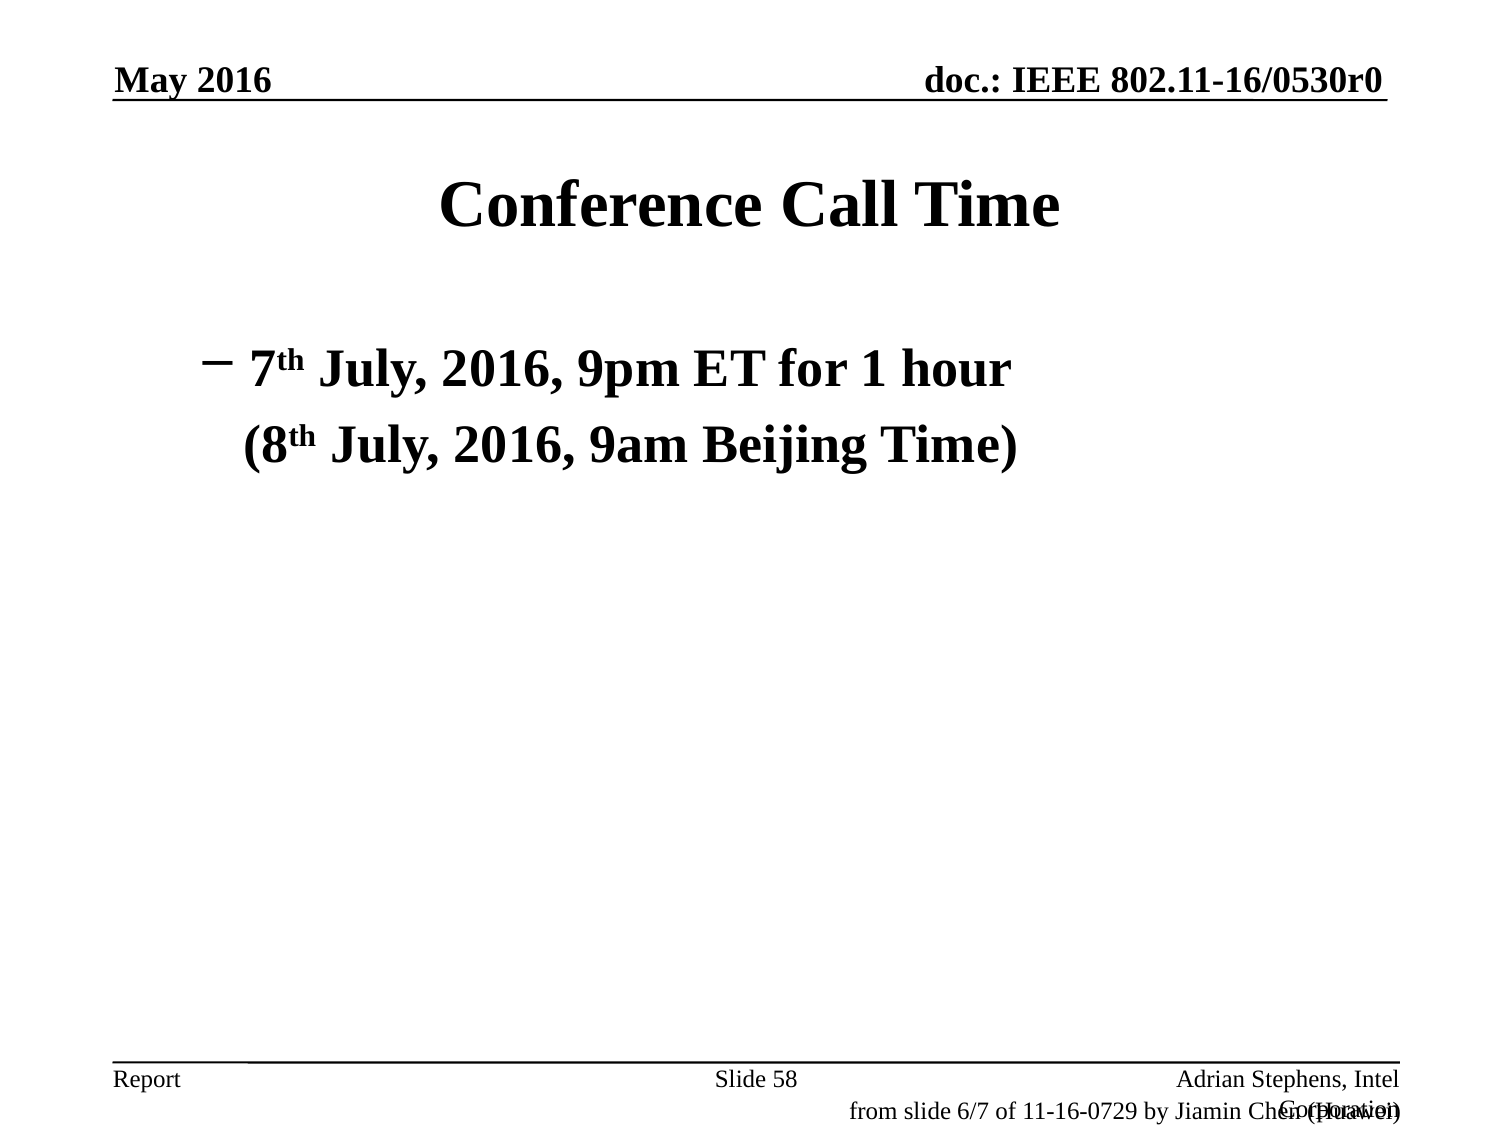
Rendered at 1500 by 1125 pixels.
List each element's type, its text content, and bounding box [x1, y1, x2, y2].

list 7th July, 2016, 9pm ET for 1 hour (8th July, 2016, 9am Beijing Time) [112, 324, 1388, 1000]
text_box from slide 6/7 of 11-16-0729 by Jiamin Chen (Huawei) [343, 1087, 1417, 1125]
footer Adrian Stephens, Intel Corporation [1137, 1062, 1401, 1087]
title Conference Call Time [112, 112, 1388, 288]
slide_number Slide 58 [711, 1061, 801, 1087]
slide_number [114, 54, 374, 101]
